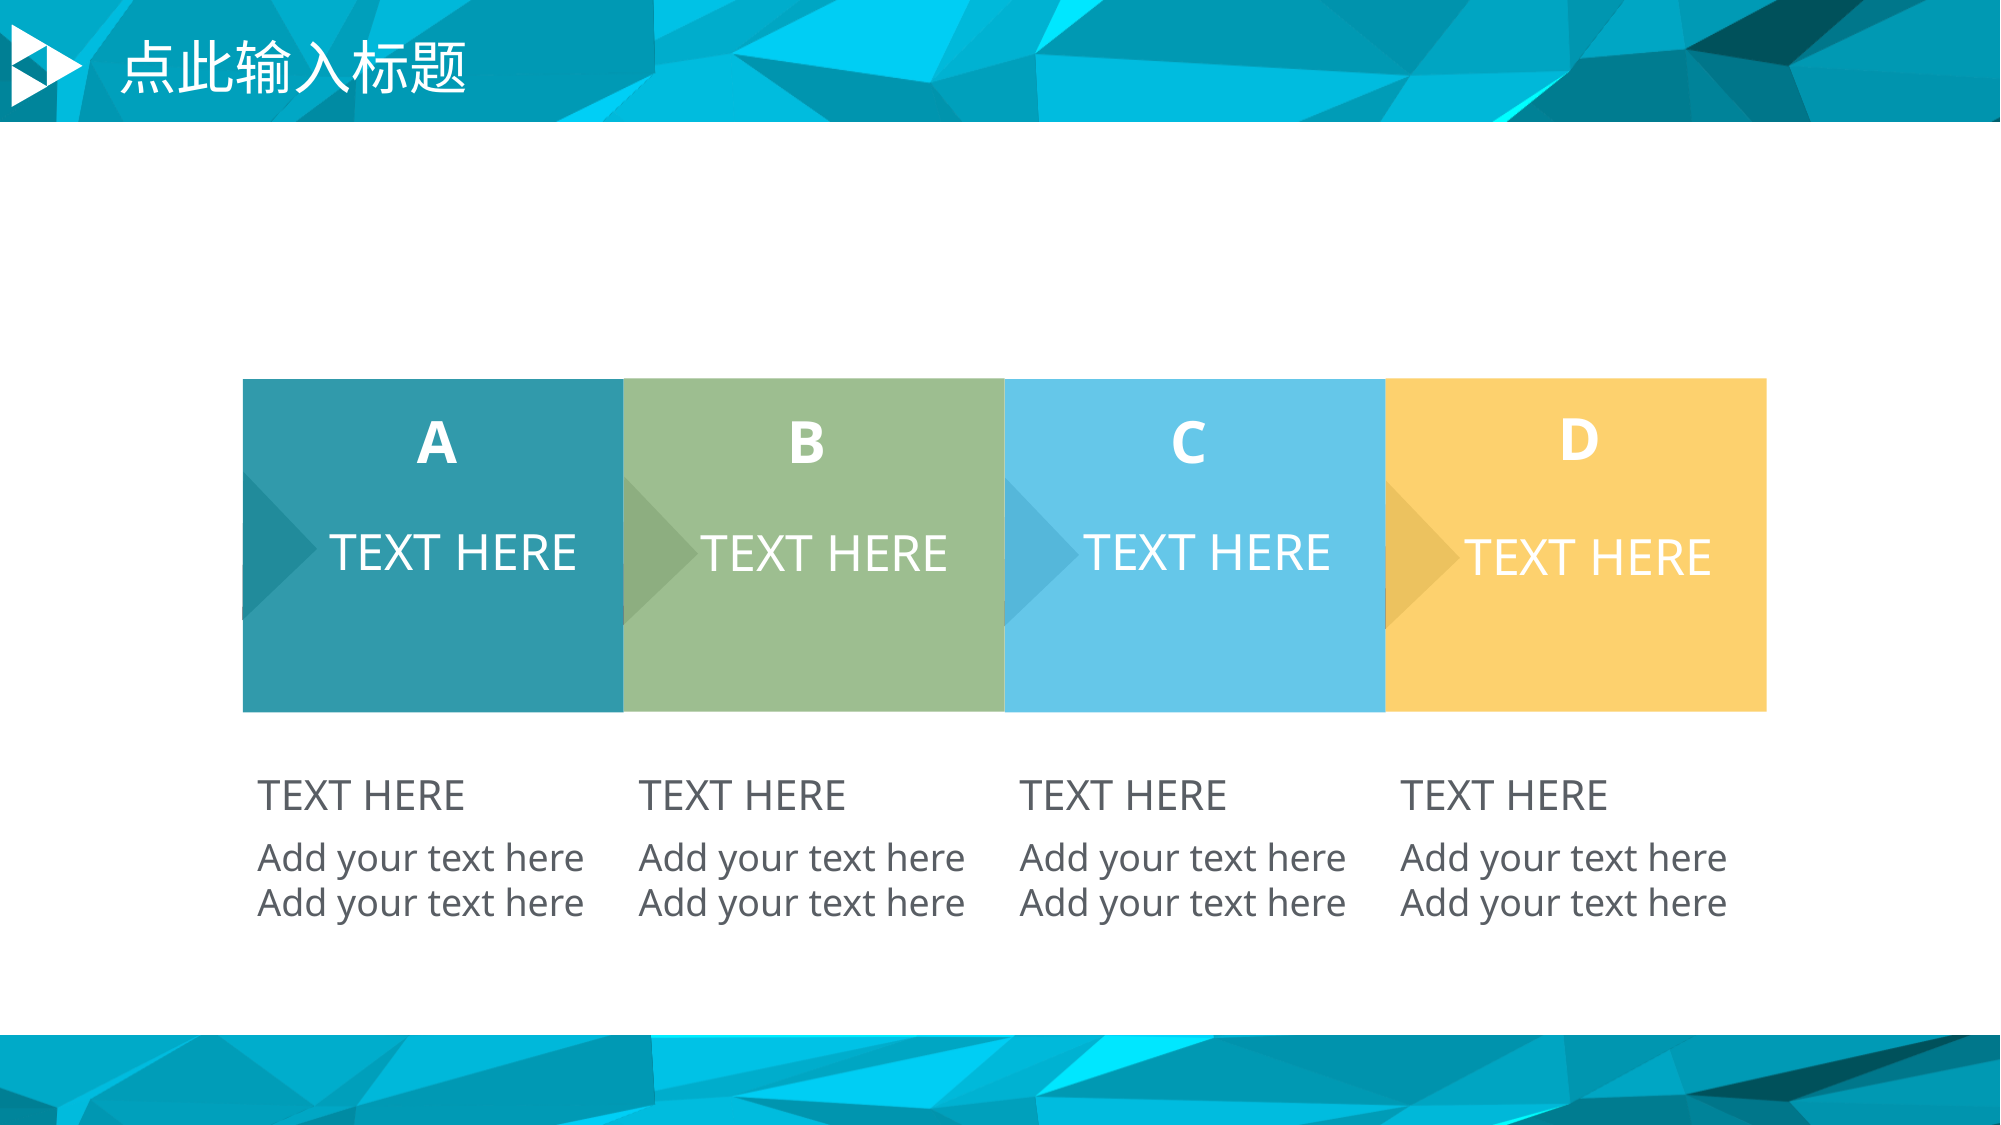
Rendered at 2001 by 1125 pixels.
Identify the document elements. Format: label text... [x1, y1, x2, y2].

text_box Add your text here Add your text here [623, 826, 1004, 932]
text_box TEXT HERE [1004, 761, 1385, 826]
text_box Add your text here Add your text here [242, 826, 623, 932]
picture [0, 1035, 2000, 1125]
text_box 点此输入标题 [103, 24, 693, 109]
text_box Add your text here Add your text here [1004, 826, 1385, 932]
picture [0, 0, 2000, 122]
text_box TEXT HERE [623, 761, 1004, 826]
text_box TEXT HERE [1385, 761, 1777, 826]
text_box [191, 378, 1767, 713]
text_box Add your text here Add your text here [1385, 826, 1767, 932]
text_box TEXT HERE [242, 761, 623, 826]
